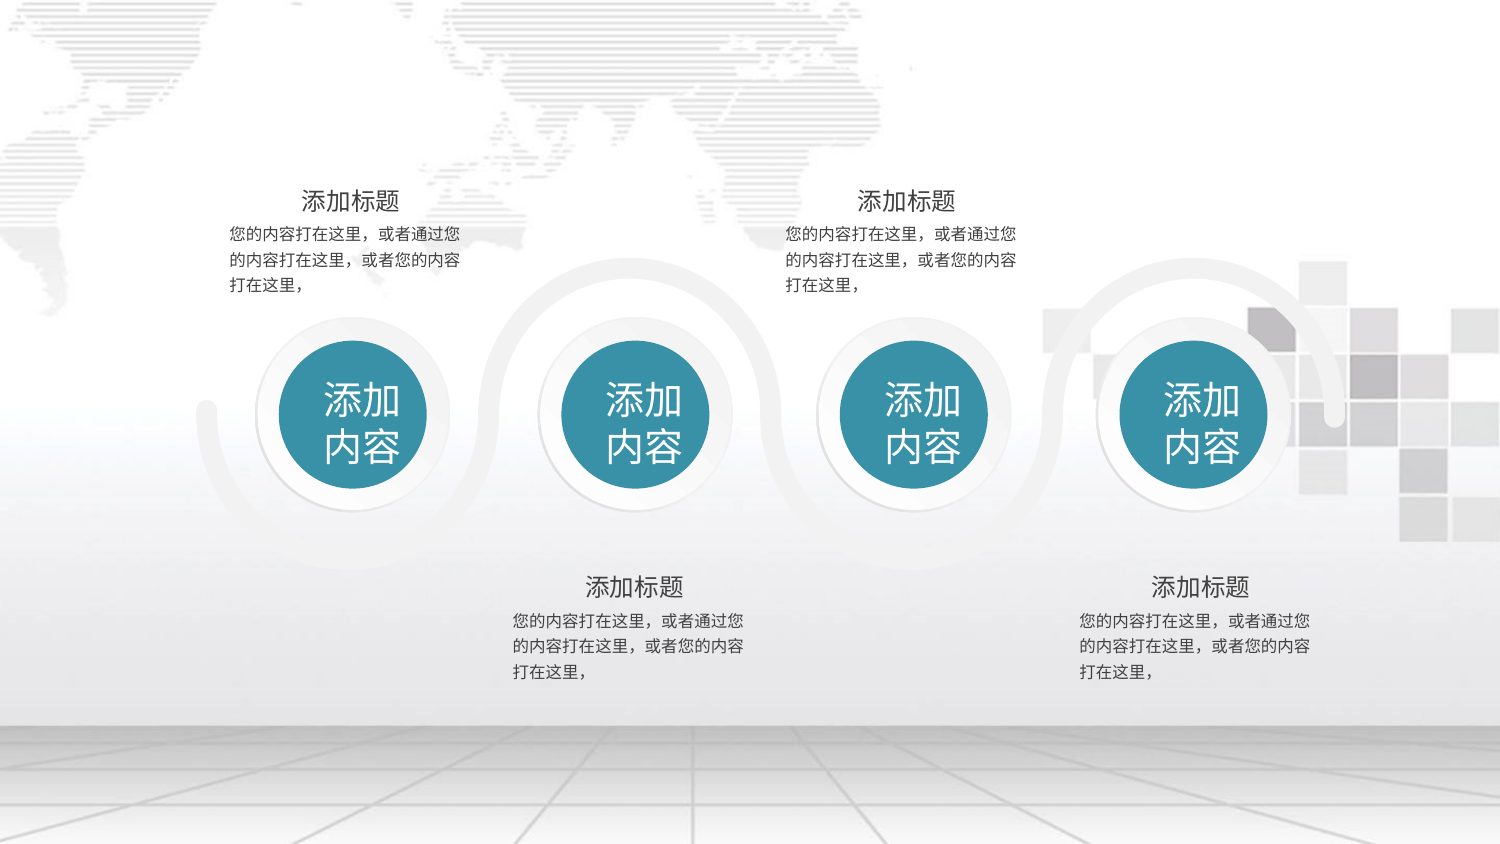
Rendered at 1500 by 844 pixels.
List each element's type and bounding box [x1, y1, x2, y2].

text_box [497, 557, 769, 691]
text_box [1095, 316, 1292, 513]
text_box [537, 316, 734, 513]
text_box [206, 267, 1335, 560]
text_box [254, 316, 451, 513]
text_box [214, 170, 486, 304]
picture [0, 0, 1500, 844]
text_box [1064, 557, 1336, 691]
text_box [770, 170, 1042, 304]
text_box [815, 316, 1012, 513]
